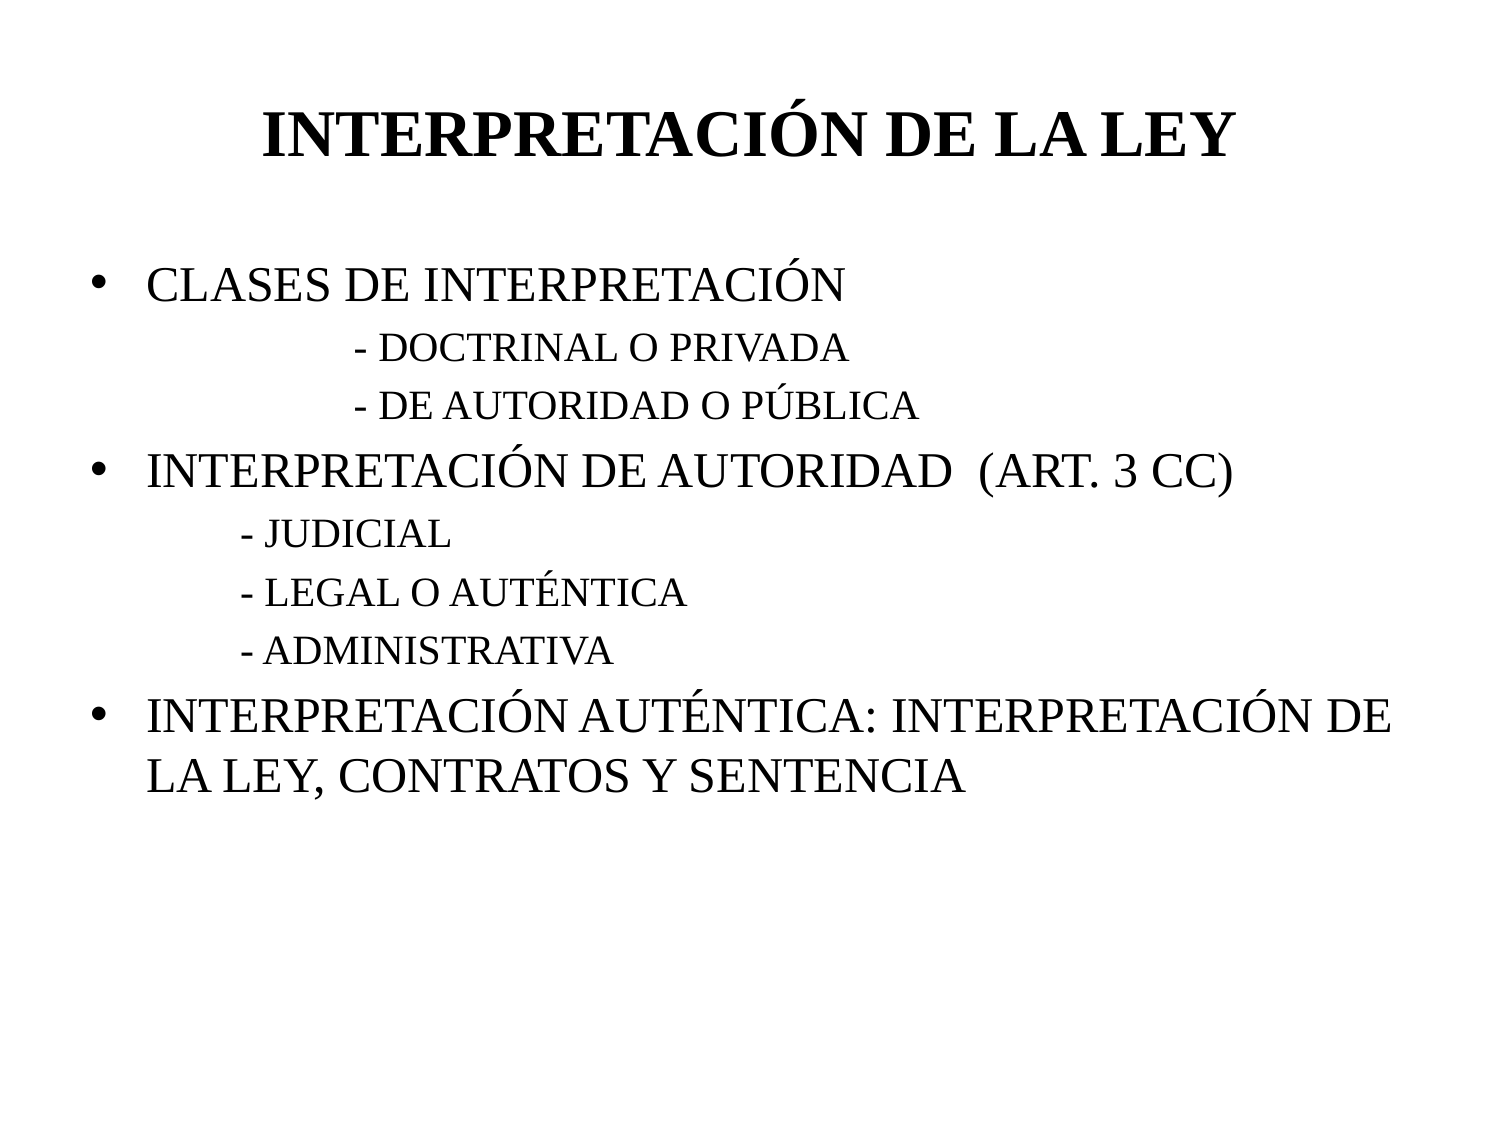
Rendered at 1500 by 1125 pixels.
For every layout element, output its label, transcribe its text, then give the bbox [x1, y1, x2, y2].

title INTERPRETACIÓN DE LA LEY [75, 62, 1425, 197]
list CLASES DE INTERPRETACIÓN - DOCTRINAL O PRIVADA - DE AUTORIDAD O PÚBLICA INTERPRETACIÓN DE AUTORIDAD (ART. 3 CC) - JUDICIAL - LEGAL O AUTÉNTICA - ADMINISTRATIVA INTERPRETACIÓN AUTÉNTICA: INTERPRETACIÓN DE LA LEY, CONTRATOS Y SENTENCIA [75, 243, 1425, 1000]
